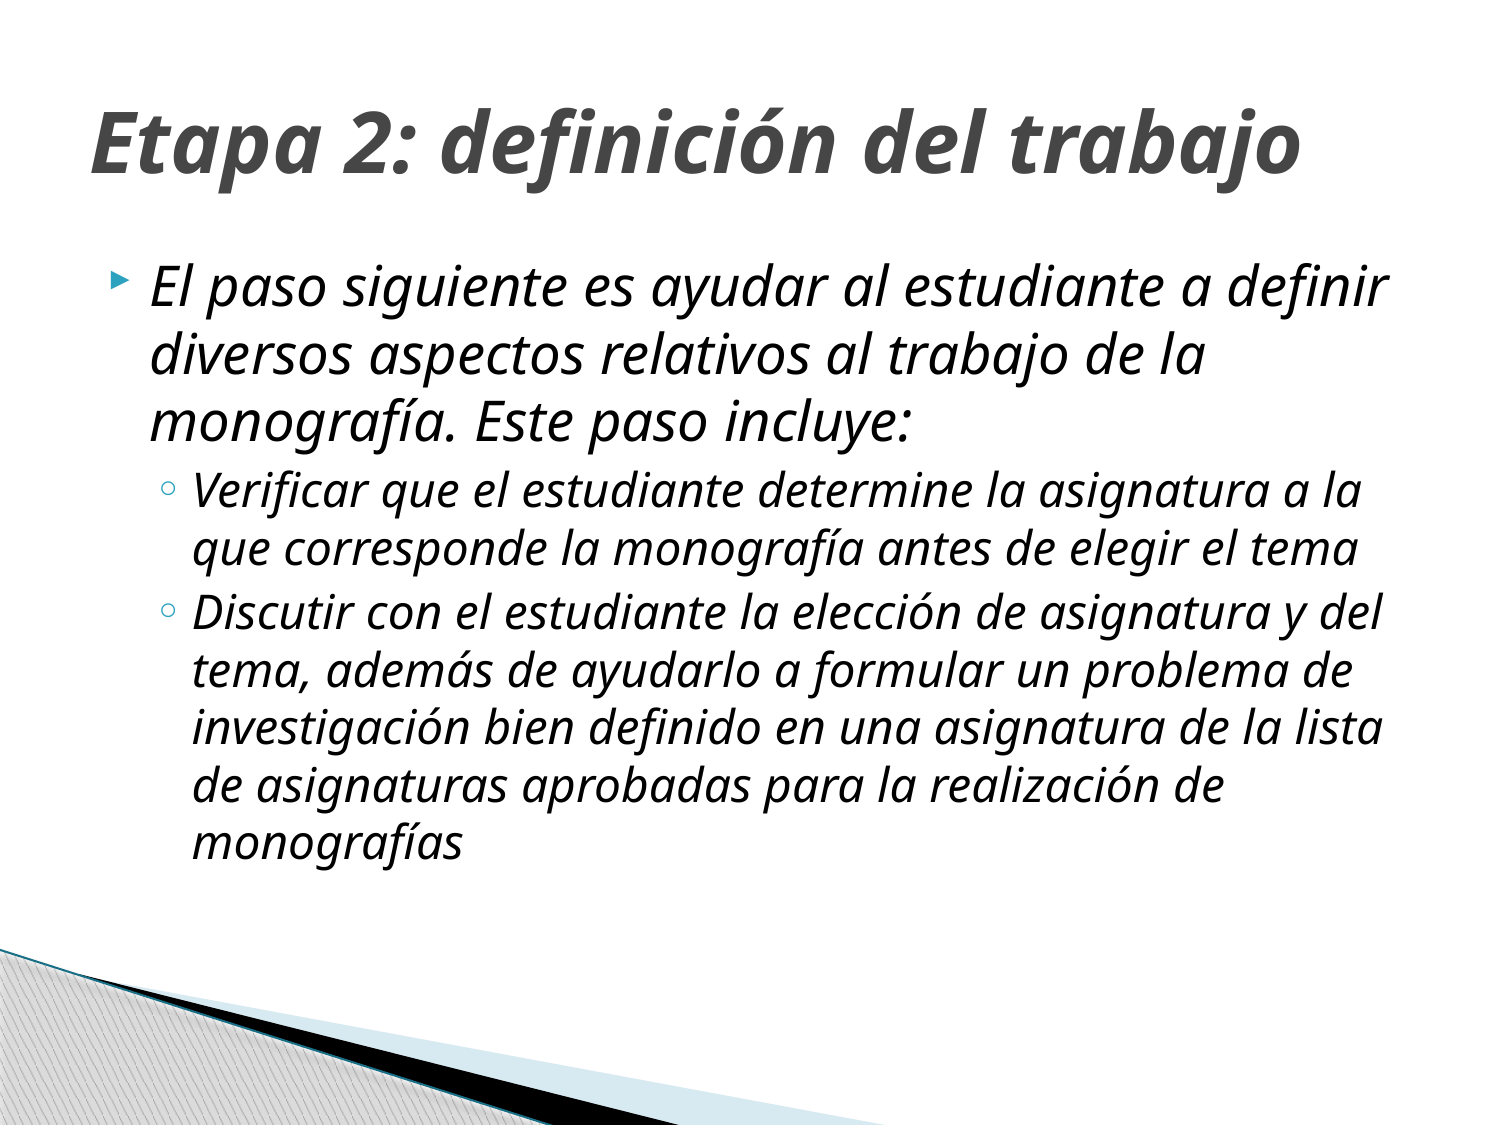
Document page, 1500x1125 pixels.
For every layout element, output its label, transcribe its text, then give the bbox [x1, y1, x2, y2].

list El paso siguiente es ayudar al estudiante a definir diversos aspectos relativos al trabajo de la monografía. Este paso incluye: Verificar que el estudiante determine la asignatura a la que corresponde la monografía antes de elegir el tema Discutir con el estudiante la elección de asignatura y del tema, además de ayudarlo a formular un problema de investigación bien definido en una asignatura de la lista de asignaturas aprobadas para la realización de monografías [75, 243, 1425, 986]
title Etapa 2: definición del trabajo [75, 45, 1425, 233]
